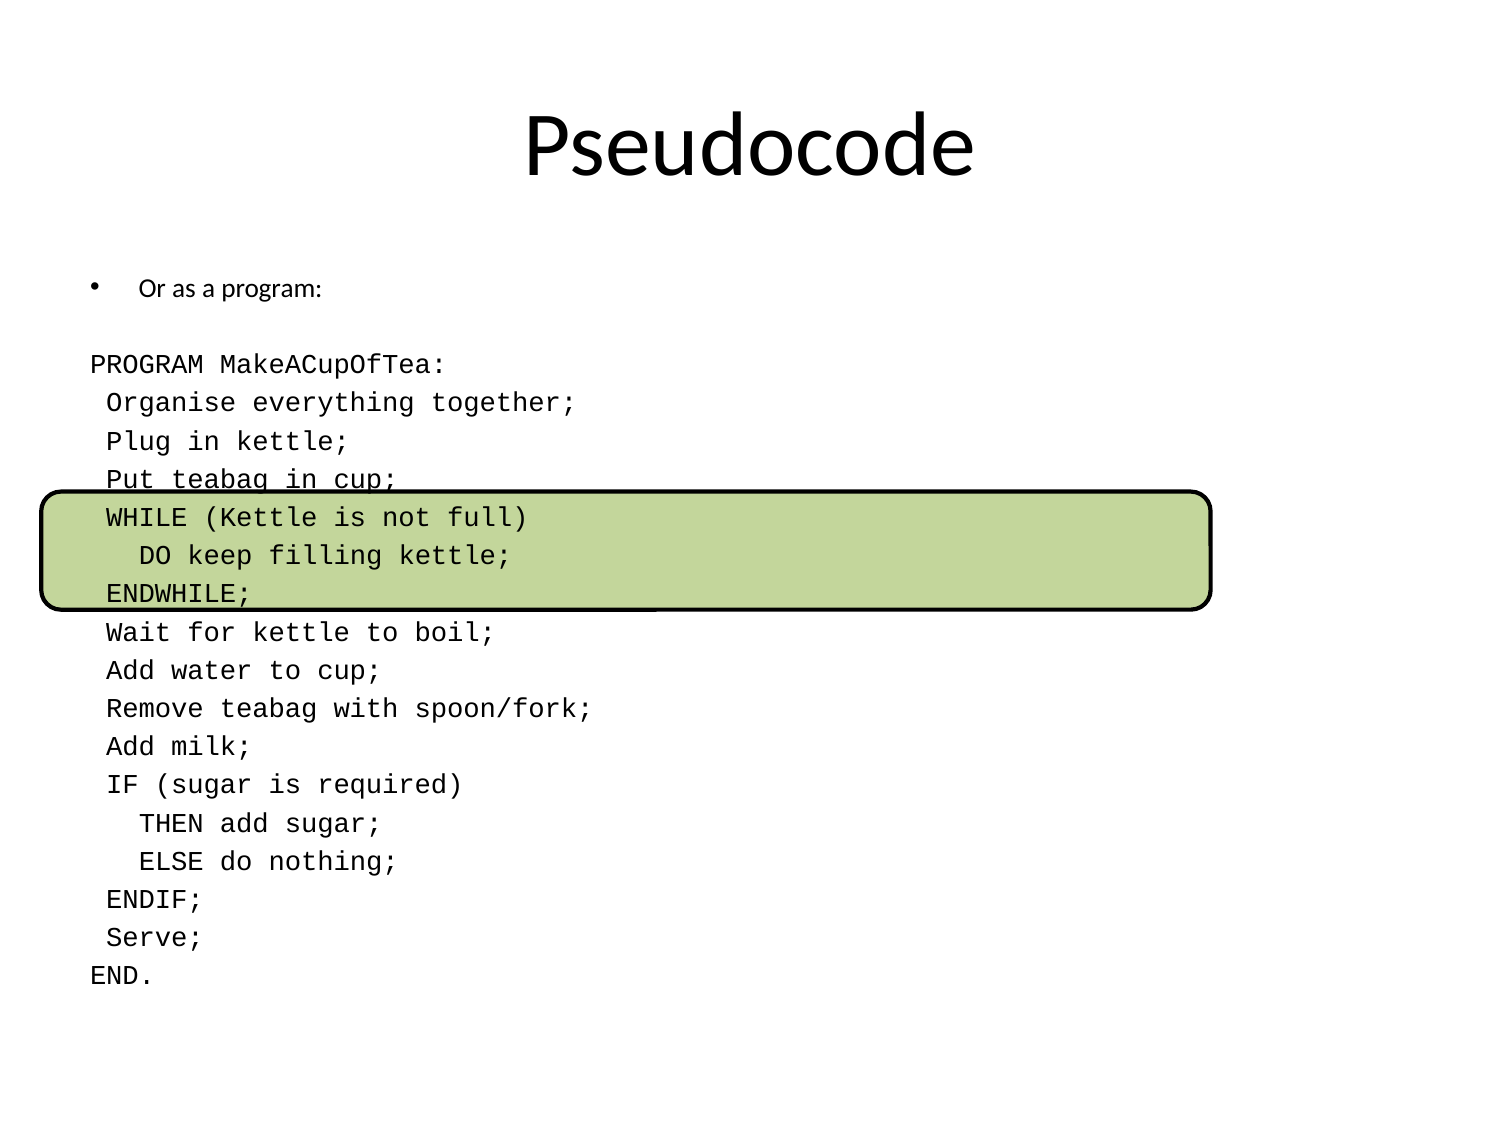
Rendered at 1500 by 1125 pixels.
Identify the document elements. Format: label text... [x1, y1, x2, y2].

text_box [39, 489, 75, 612]
title Pseudocode [75, 45, 1425, 233]
list Or as a program: PROGRAM MakeACupOfTea: Organise everything together; Plug in kettle; Put teabag in cup; WHILE (Kettle is not full) DO keep filling kettle; ENDWHILE; Wait for kettle to boil; Add water to cup; Remove teabag with spoon/fork; Add milk; IF (sugar is required) THEN add sugar; ELSE do nothing; ENDIF; Serve; END. [75, 262, 1425, 1005]
